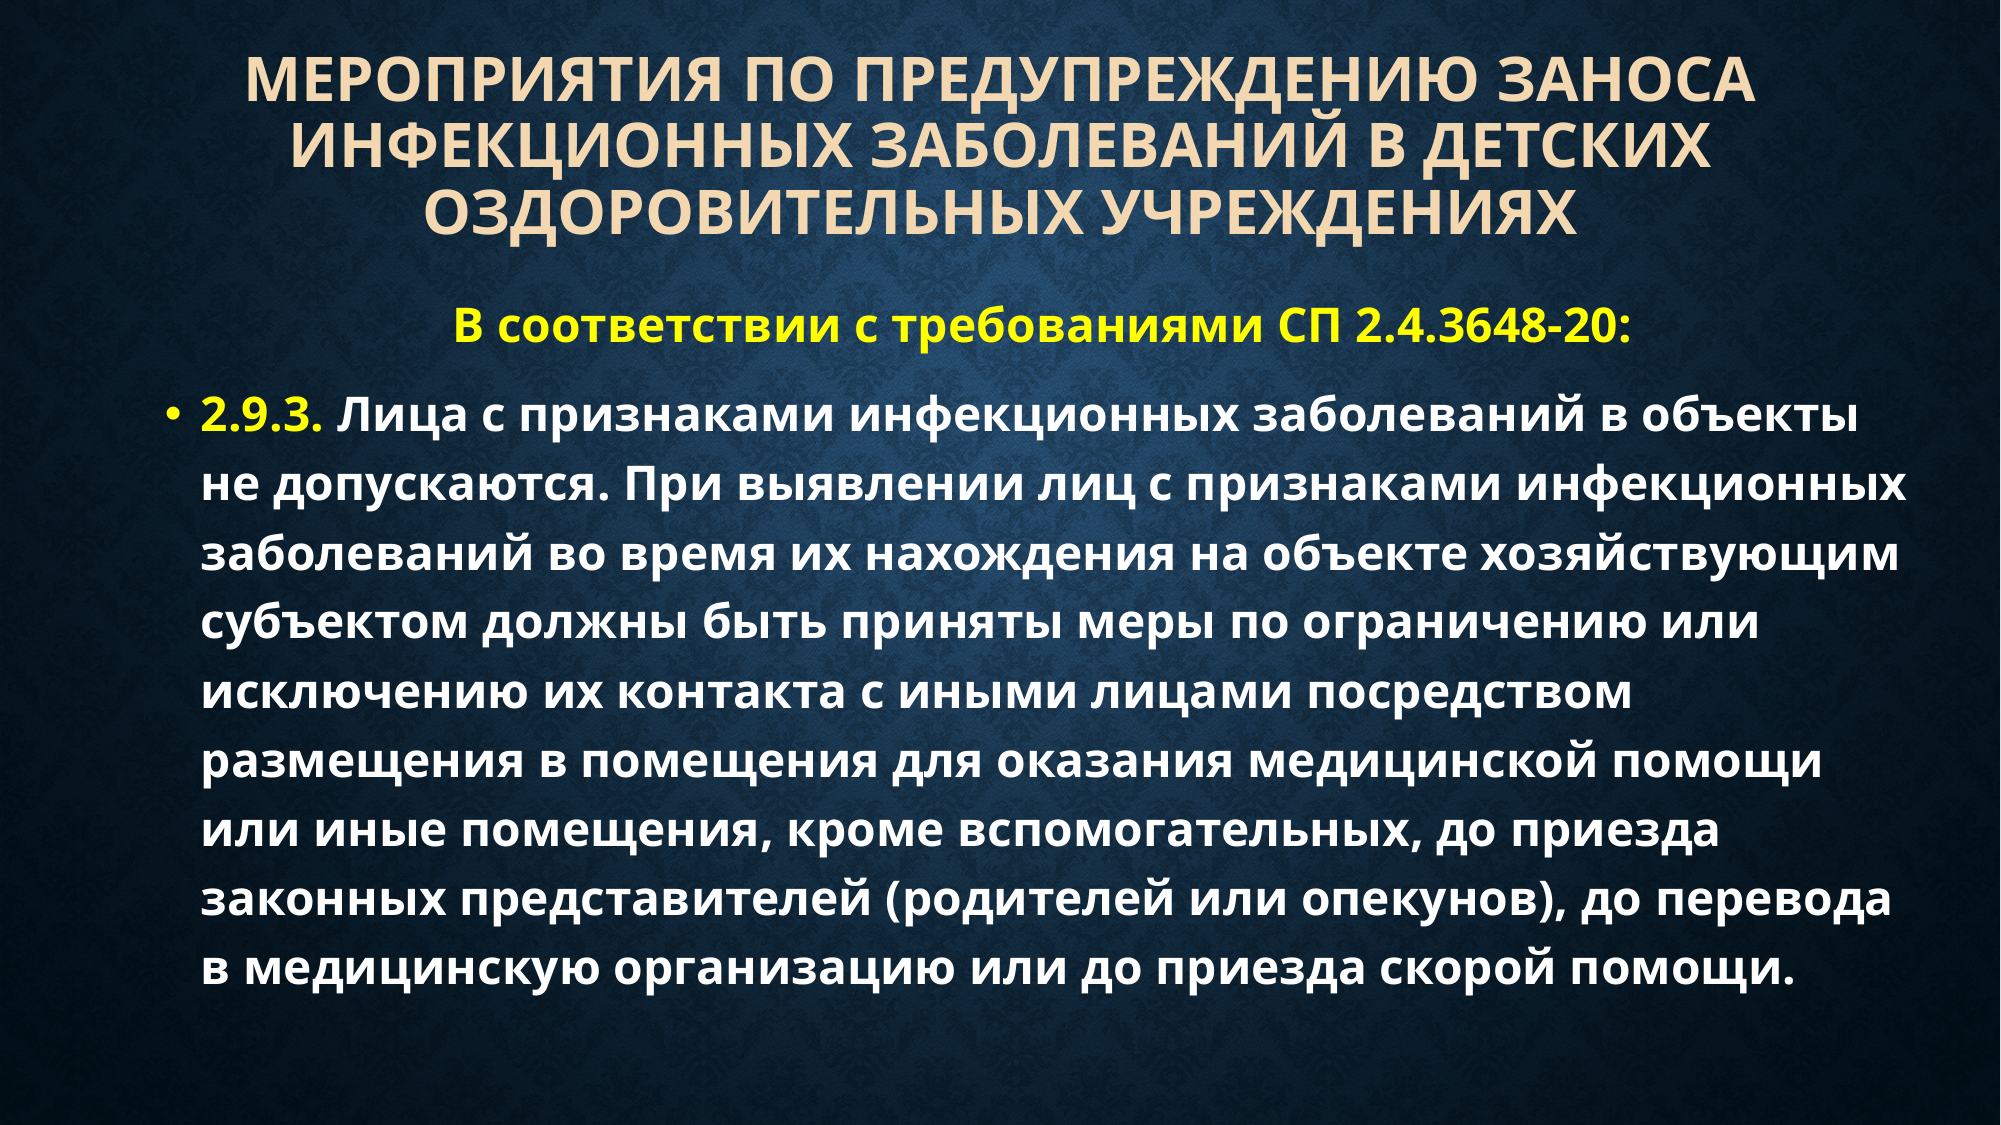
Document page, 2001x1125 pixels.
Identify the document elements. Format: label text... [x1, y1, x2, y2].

title Мероприятия по предупреждению заноса инфекционных заболеваний в детских оздоровительных учреждениях [151, 39, 1850, 257]
list В соответствии с требованиями СП 2.4.3648-20: 2.9.3. Лица с признаками инфекционных заболеваний в объекты не допускаются. При выявлении лиц с признаками инфекционных заболеваний во время их нахождения на объекте хозяйствующим субъектом должны быть приняты меры по ограничению или исключению их контакта с иными лицами посредством размещения в помещения для оказания медицинской помощи или иные помещения, кроме вспомогательных, до приезда законных представителей (родителей или опекунов), до перевода в медицинскую организацию или до приезда скорой помощи. [149, 275, 1937, 1057]
